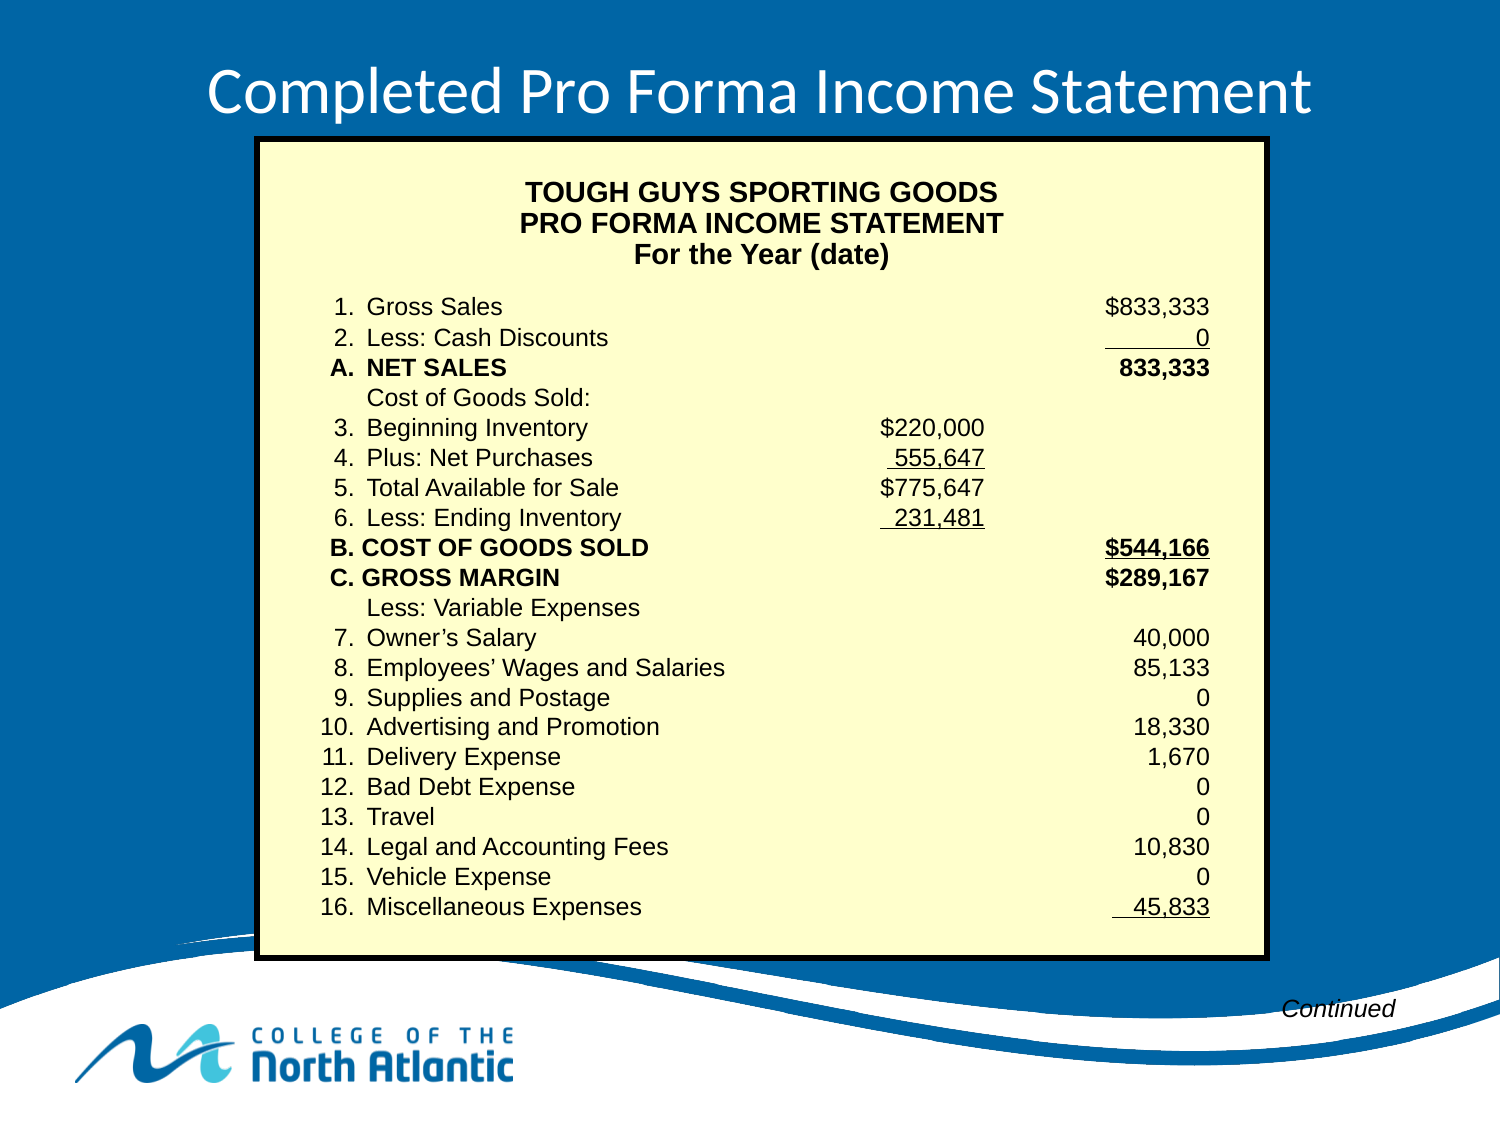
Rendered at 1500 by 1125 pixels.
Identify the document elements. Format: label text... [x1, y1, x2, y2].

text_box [256, 138, 1412, 1031]
picture [0, 928, 1500, 1125]
title Completed Pro Forma Income Statement [122, 34, 1398, 140]
